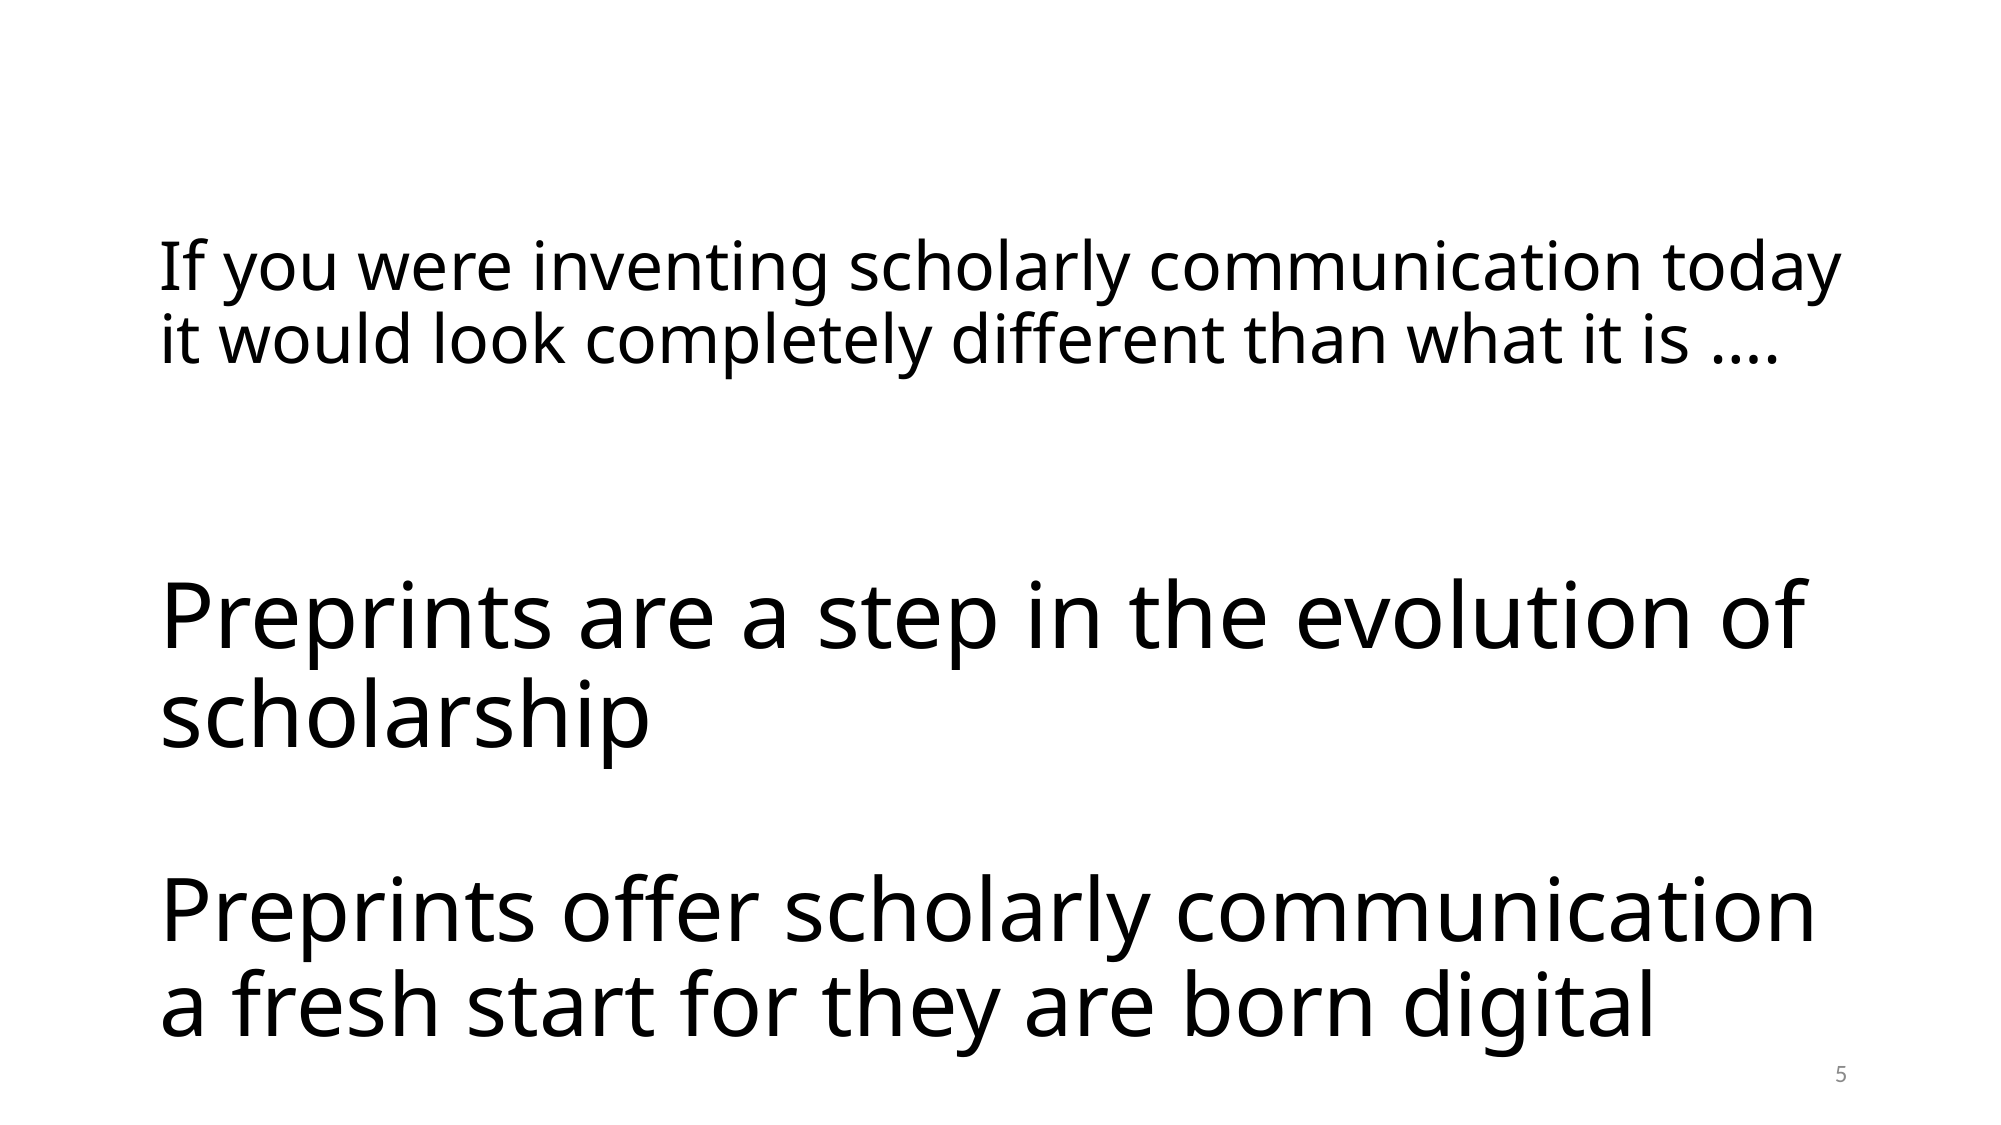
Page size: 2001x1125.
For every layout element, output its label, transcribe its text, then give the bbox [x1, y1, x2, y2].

text_box Preprints are a step in the evolution of scholarship [144, 562, 1870, 780]
text_box Preprints offer scholarly communication a fresh start for they are born digital [144, 857, 1870, 1076]
title If you were inventing scholarly communication today it would look completely different than what it is …. [144, 196, 1870, 414]
slide_number 5 [1412, 1042, 1863, 1103]
